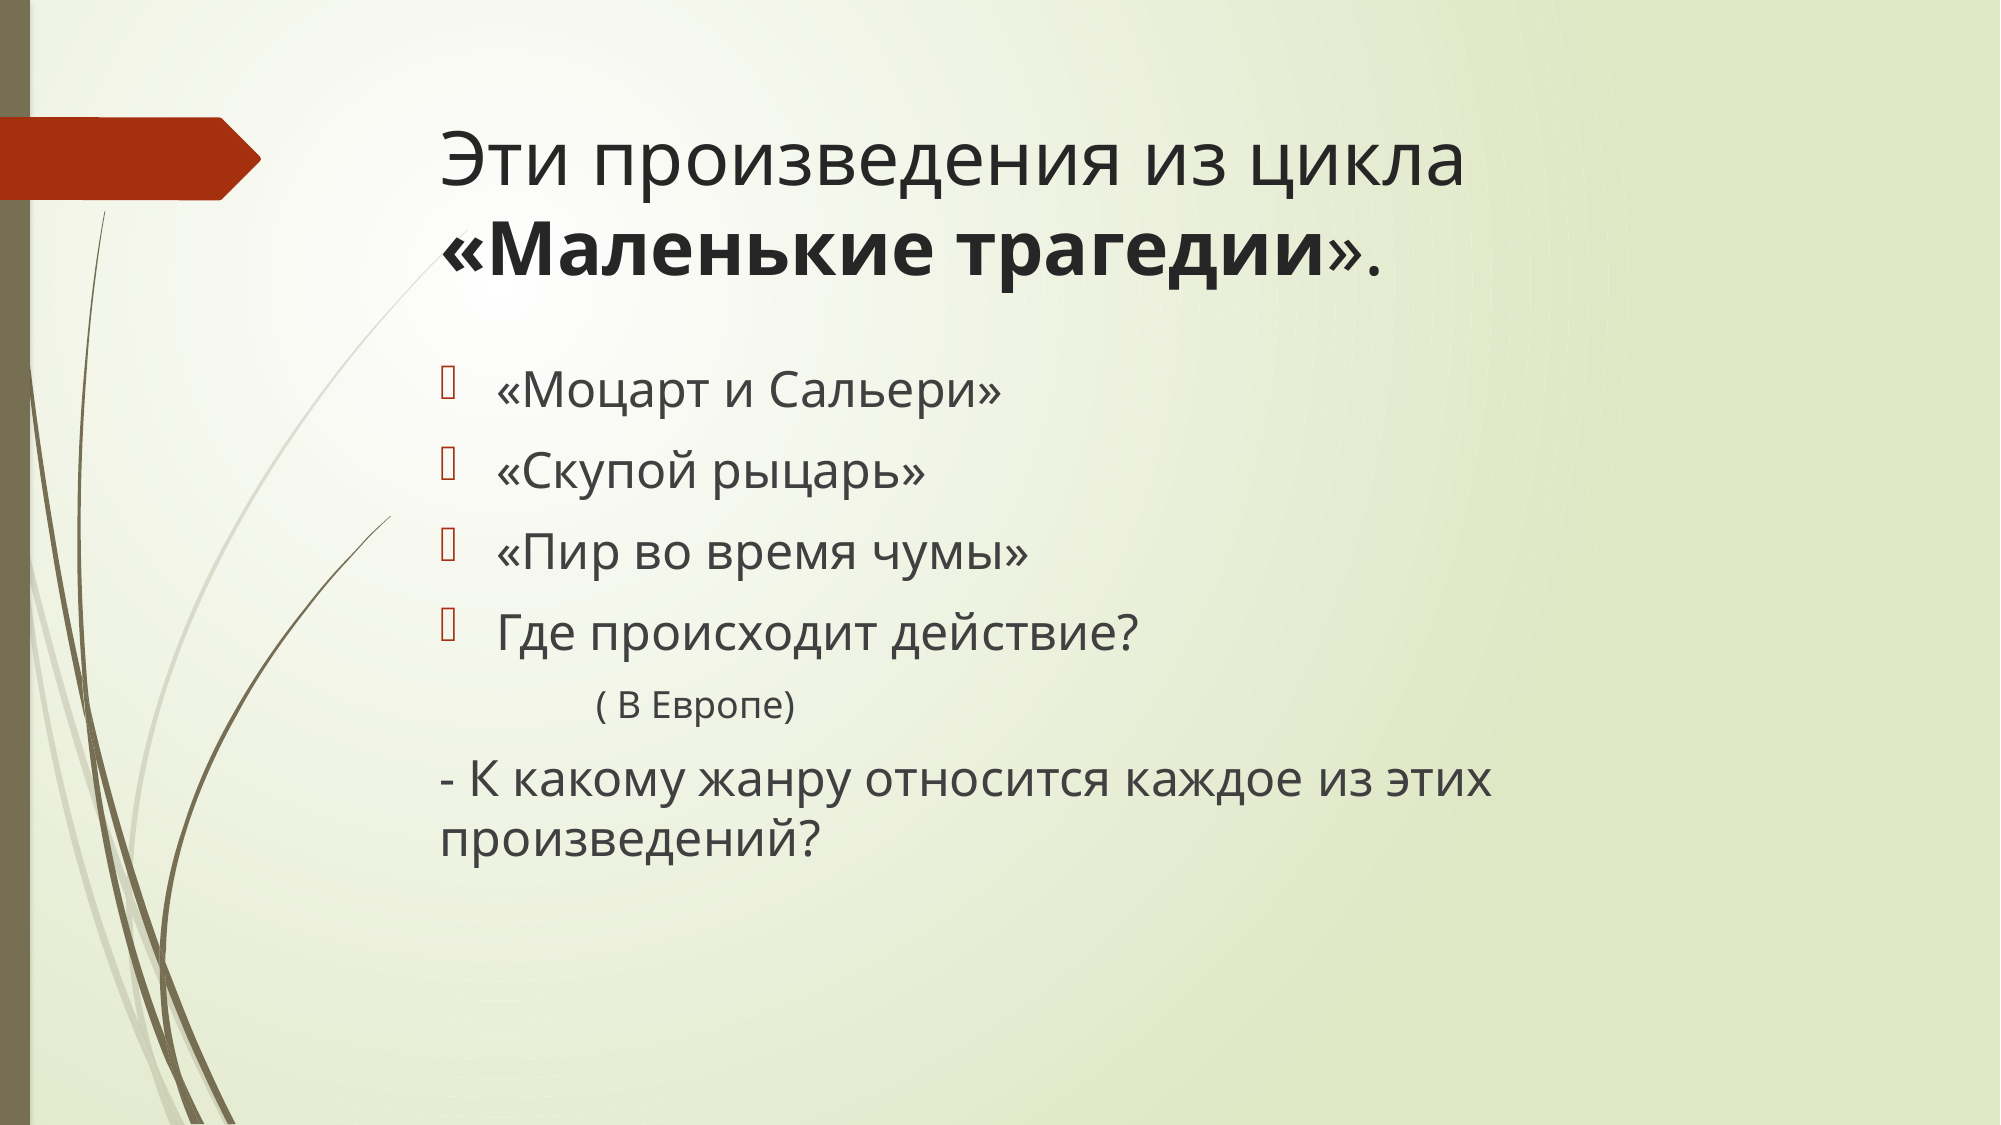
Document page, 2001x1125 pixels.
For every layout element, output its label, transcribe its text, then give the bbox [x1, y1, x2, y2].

title Эти произведения из цикла «Маленькие трагедии». [425, 102, 1888, 313]
list «Моцарт и Сальери» «Скупой рыцарь» «Пир во время чумы» Где происходит действие? ( В Европе) - К какому жанру относится каждое из этих произведений? [424, 350, 1888, 970]
